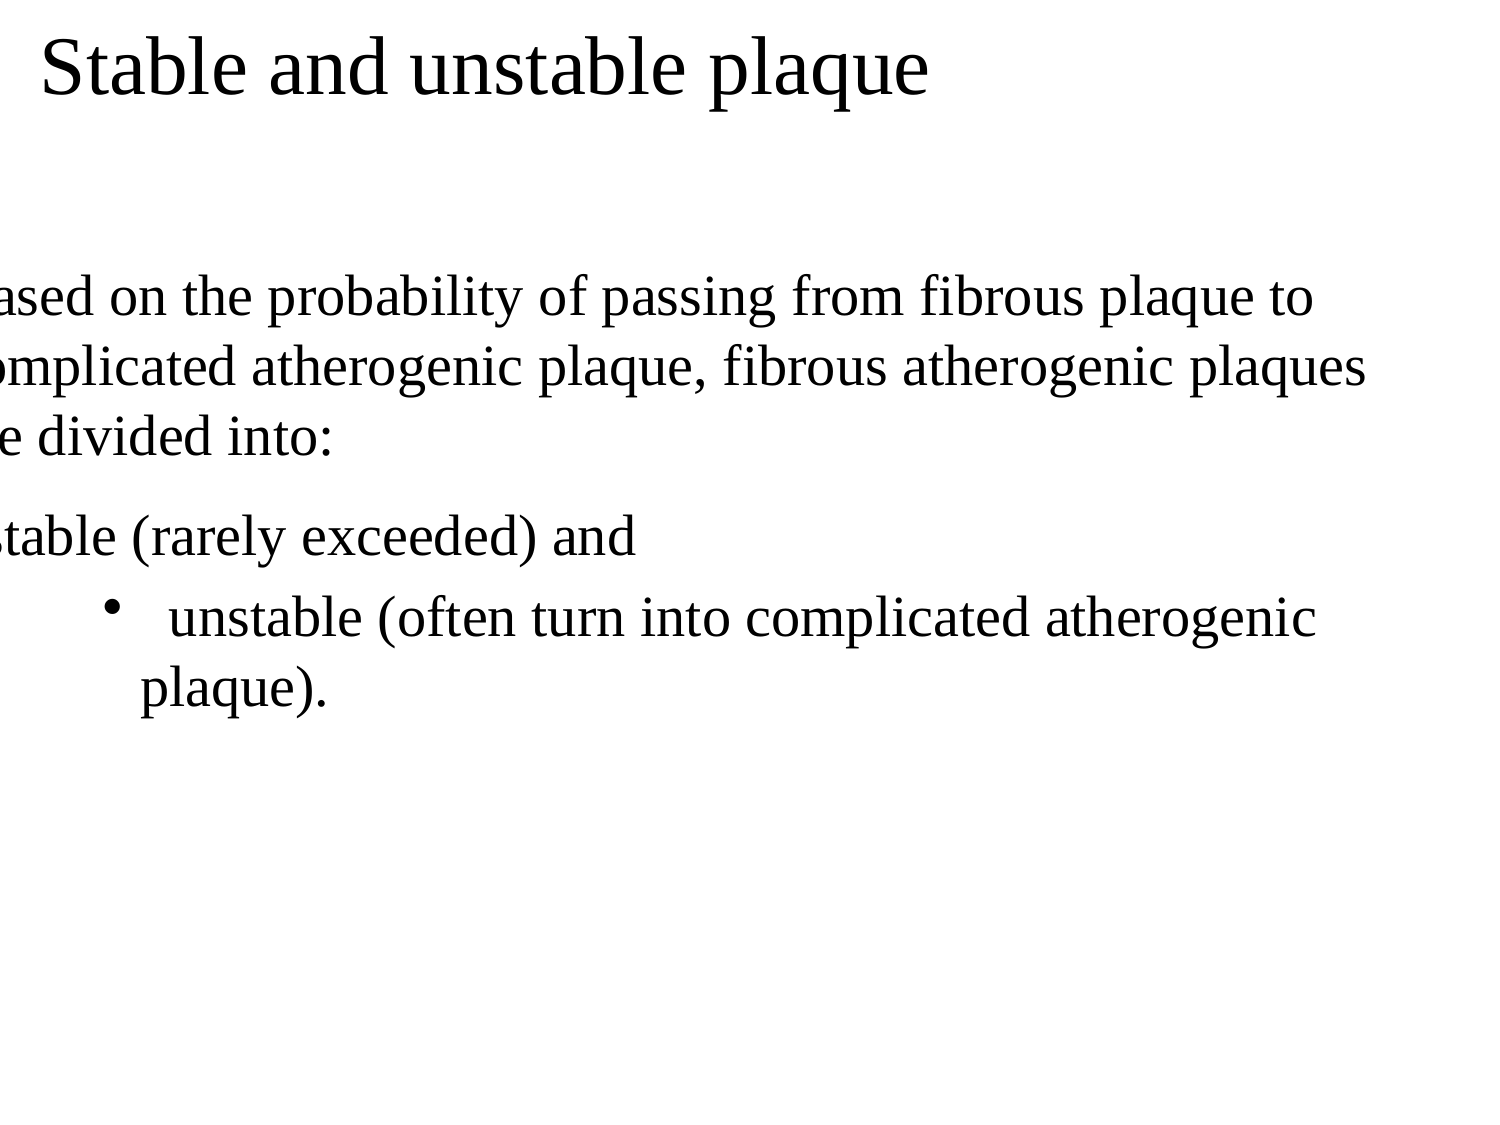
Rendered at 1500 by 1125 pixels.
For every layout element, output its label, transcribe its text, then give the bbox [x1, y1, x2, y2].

title Stable and unstable plaque [24, 17, 1427, 206]
list Based on the probability of passing from fibrous plaque to complicated atherogenic plaque, fibrous atherogenic plaques are divided into: stable (rarely exceeded) and unstable (often turn into complicated atherogenic plaque). [0, 249, 1451, 926]
